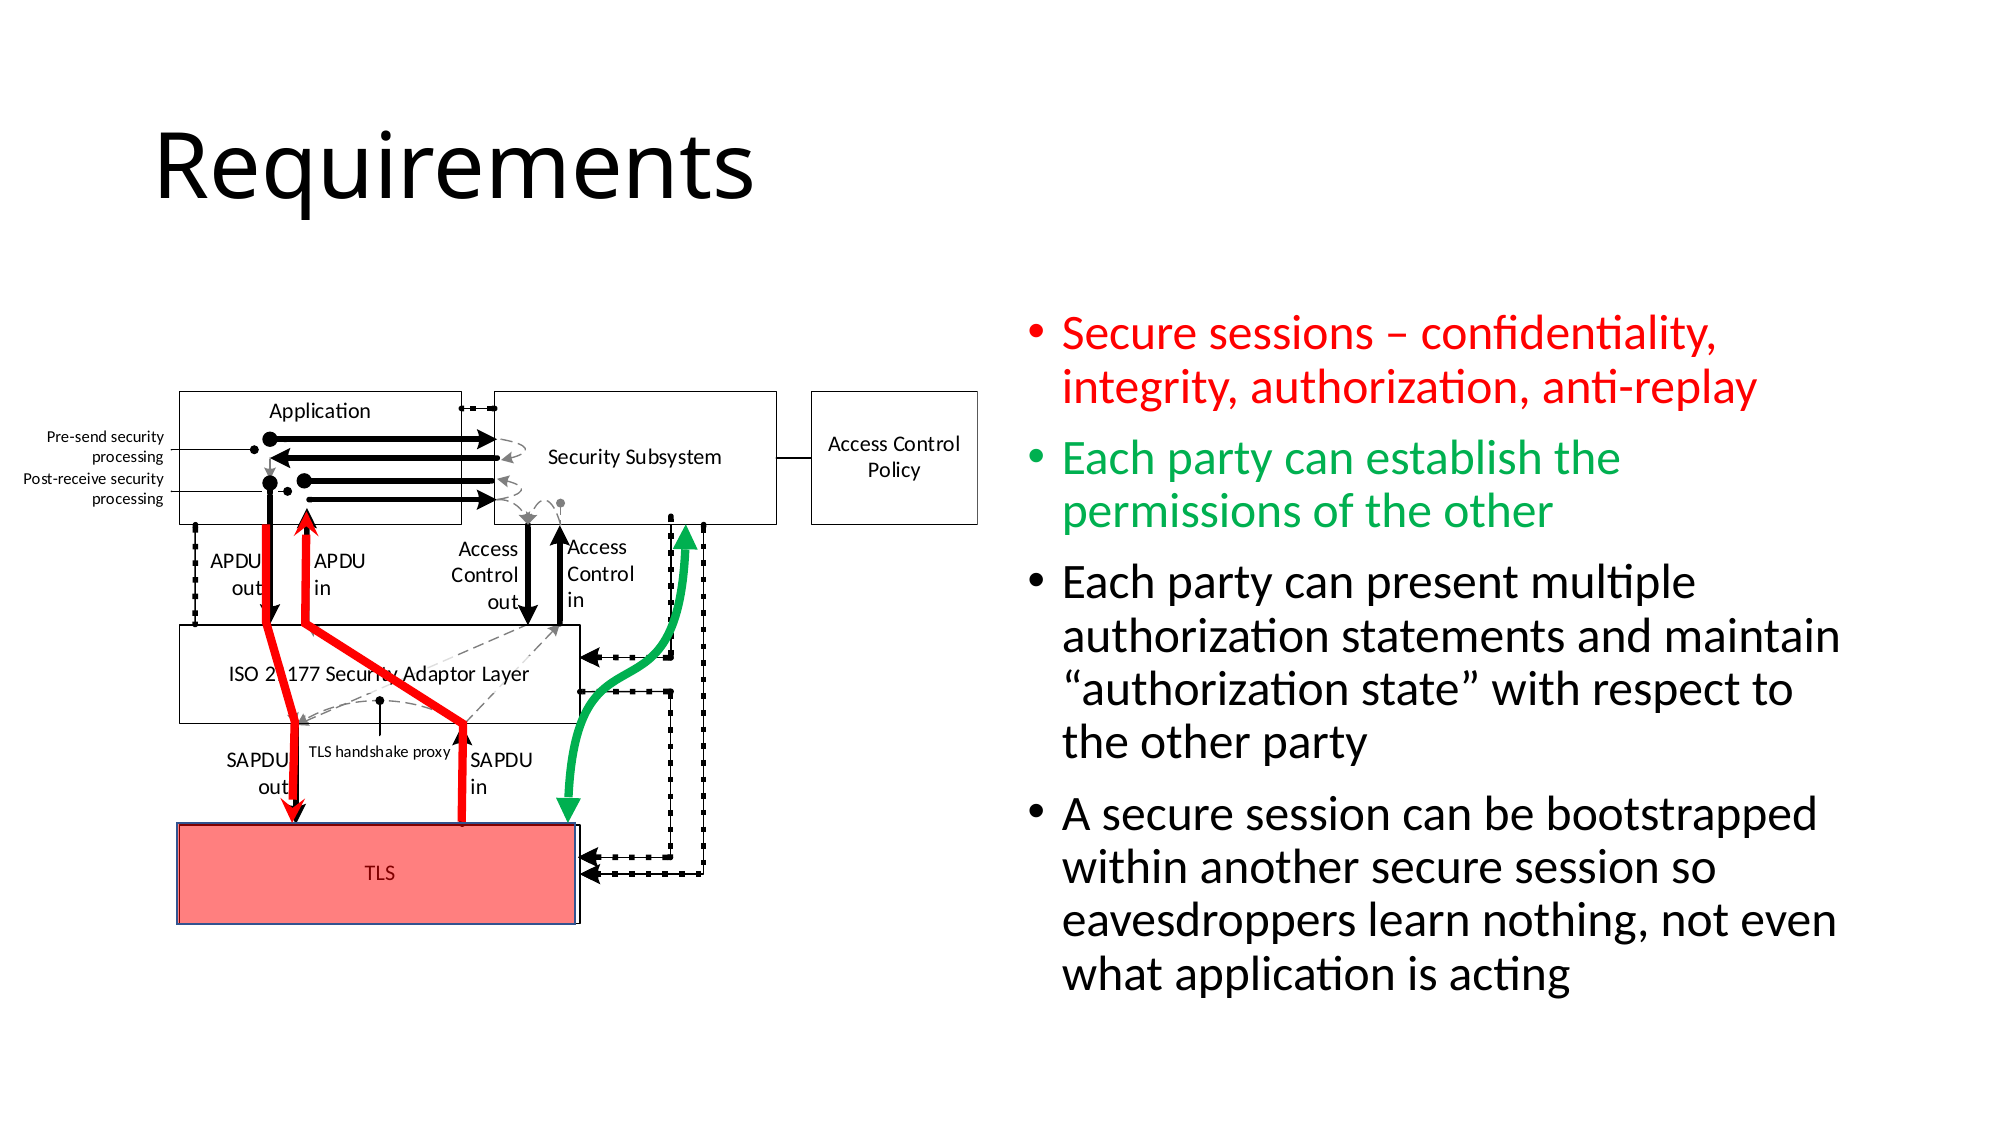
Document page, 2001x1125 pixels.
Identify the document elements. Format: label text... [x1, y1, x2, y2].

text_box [477, 614, 777, 733]
list Secure sessions – confidentiality, integrity, authorization, anti-replay Each party can establish the permissions of the other Each party can present multiple authorization statements and maintain “authorization state” with respect to the other party A secure session can be bootstrapped within another secure session so eavesdroppers learn nothing, not even what application is acting [1012, 299, 1863, 1014]
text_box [2, 388, 978, 925]
title Requirements [137, 59, 1863, 278]
